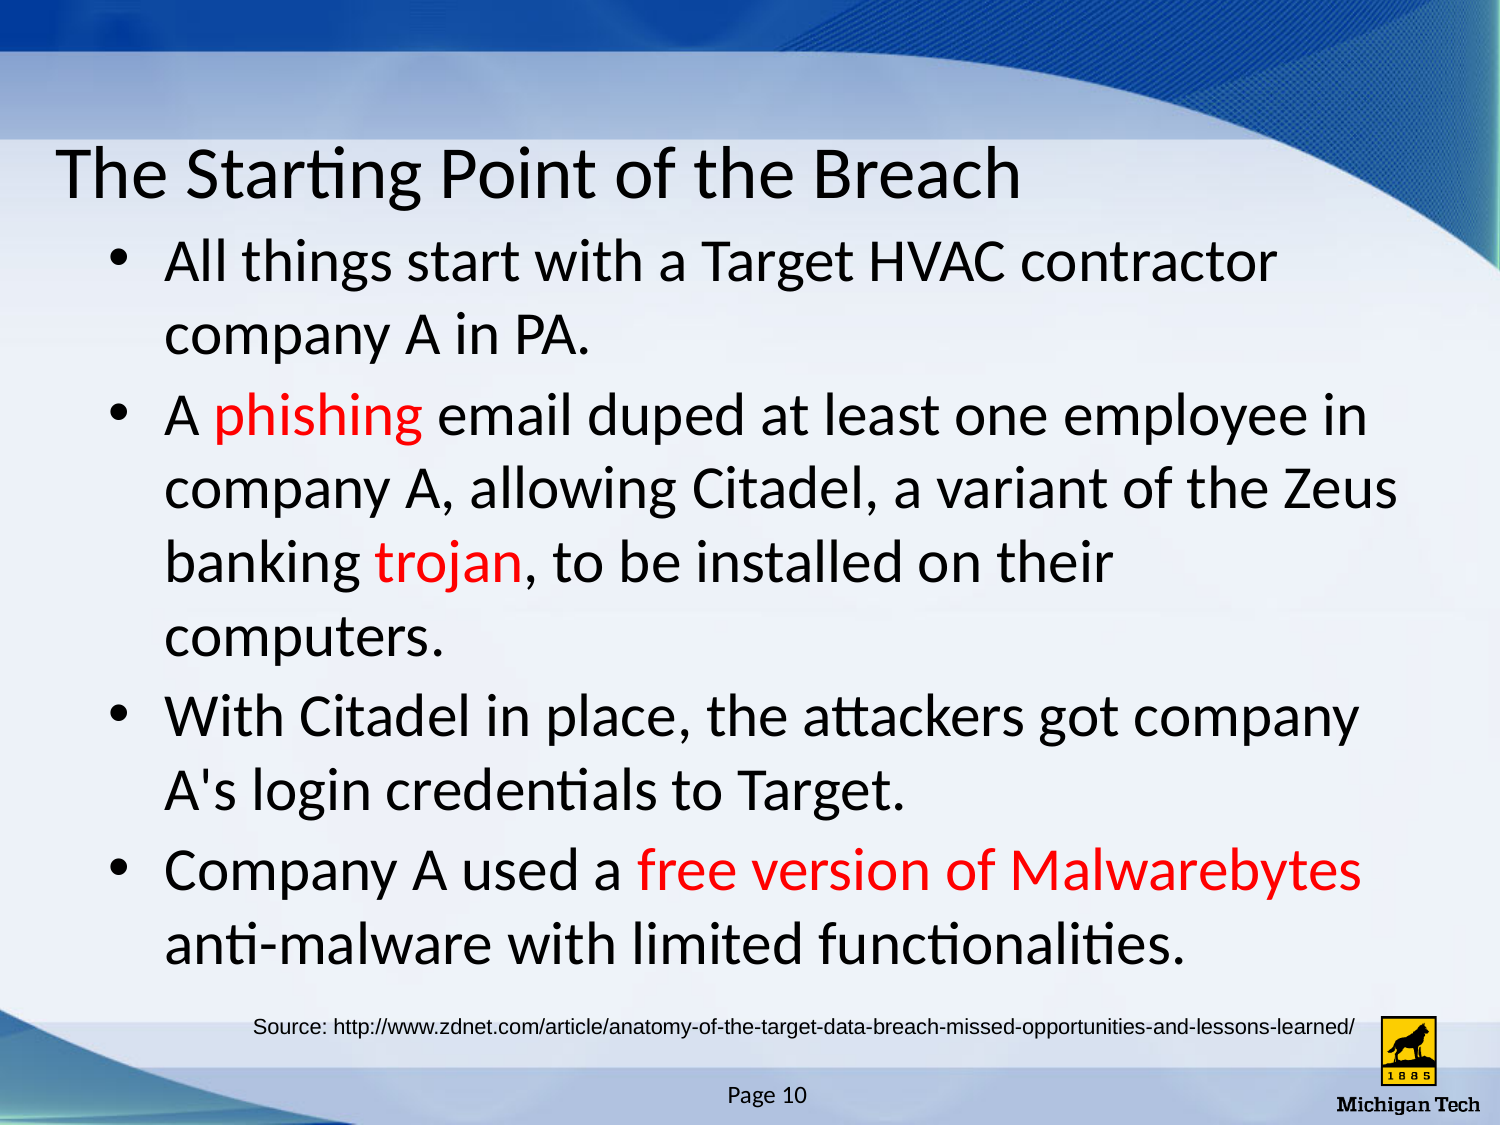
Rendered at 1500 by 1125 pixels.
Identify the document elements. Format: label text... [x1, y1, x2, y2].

picture [0, 0, 1500, 1125]
list All things start with a Target HVAC contractor company A in PA. A phishing email duped at least one employee in company A, allowing Citadel, a variant of the Zeus banking trojan, to be installed on their computers. With Citadel in place, the attackers got company A's login credentials to Target. Company A used a free version of Malwarebytes anti-malware with limited functionalities. [75, 212, 1425, 1000]
text_box Source: http://www.zdnet.com/article/anatomy-of-the-target-data-breach-missed-opportunities-and-lessons-learned/ [238, 1005, 1372, 1047]
title The Starting Point of the Breach [40, 99, 1335, 237]
